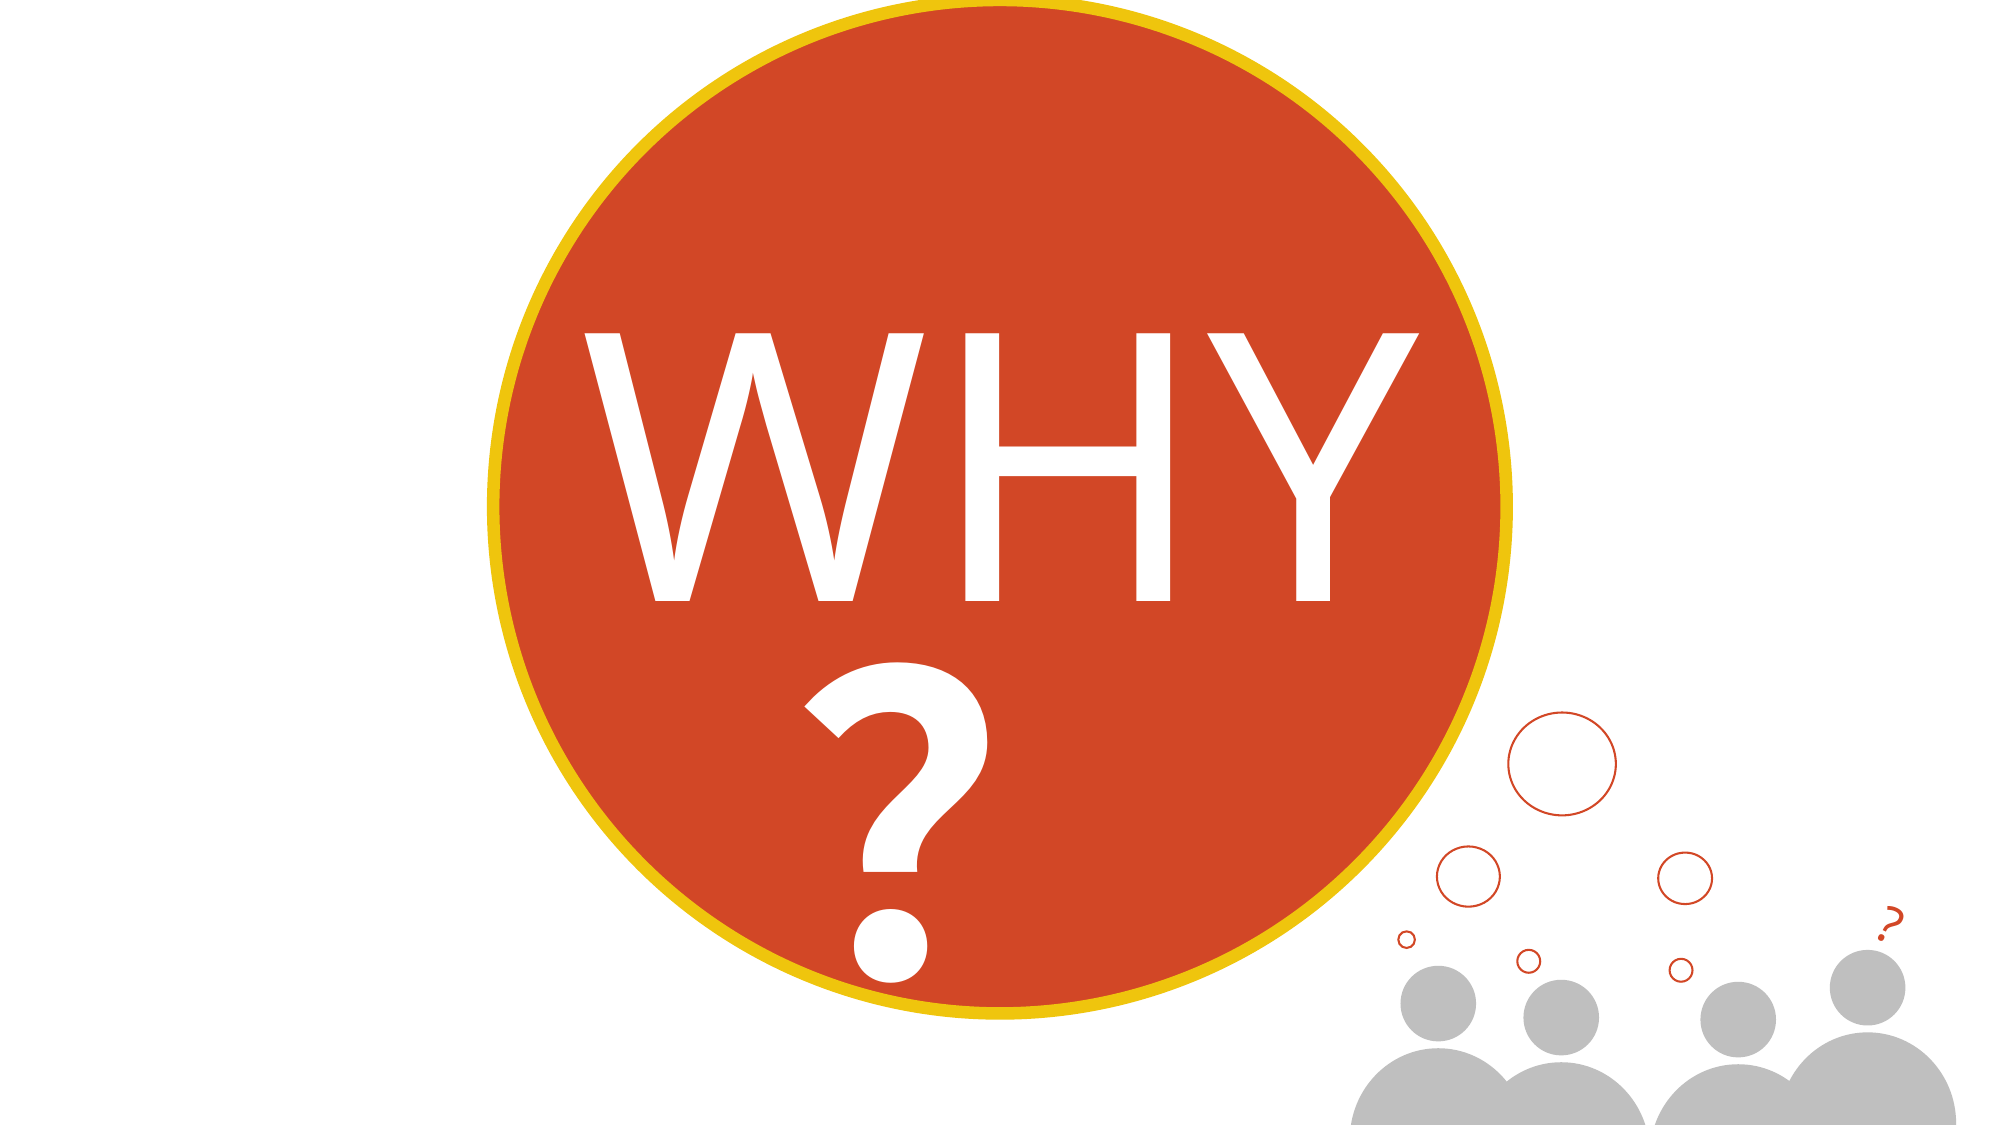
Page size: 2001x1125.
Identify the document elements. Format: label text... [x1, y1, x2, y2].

text_box [1516, 948, 1542, 974]
text_box [1507, 711, 1617, 817]
text_box [1828, 949, 1907, 1027]
text_box [1522, 978, 1601, 1057]
text_box WHY [565, 219, 1435, 685]
text_box [1476, 1061, 1647, 1125]
text_box [1397, 930, 1416, 950]
text_box [1668, 957, 1694, 983]
text_box ? [1851, 877, 1931, 968]
text_box [1399, 964, 1478, 1043]
text_box [1789, 1031, 1958, 1125]
text_box [1349, 1047, 1507, 1125]
text_box [1653, 1063, 1823, 1125]
text_box [492, 244, 776, 963]
text_box [581, 0, 1419, 219]
text_box [1657, 851, 1714, 906]
text_box ？ [776, 555, 1224, 1071]
text_box [1435, 845, 1501, 908]
text_box [1224, 244, 1508, 963]
text_box [1699, 980, 1778, 1059]
